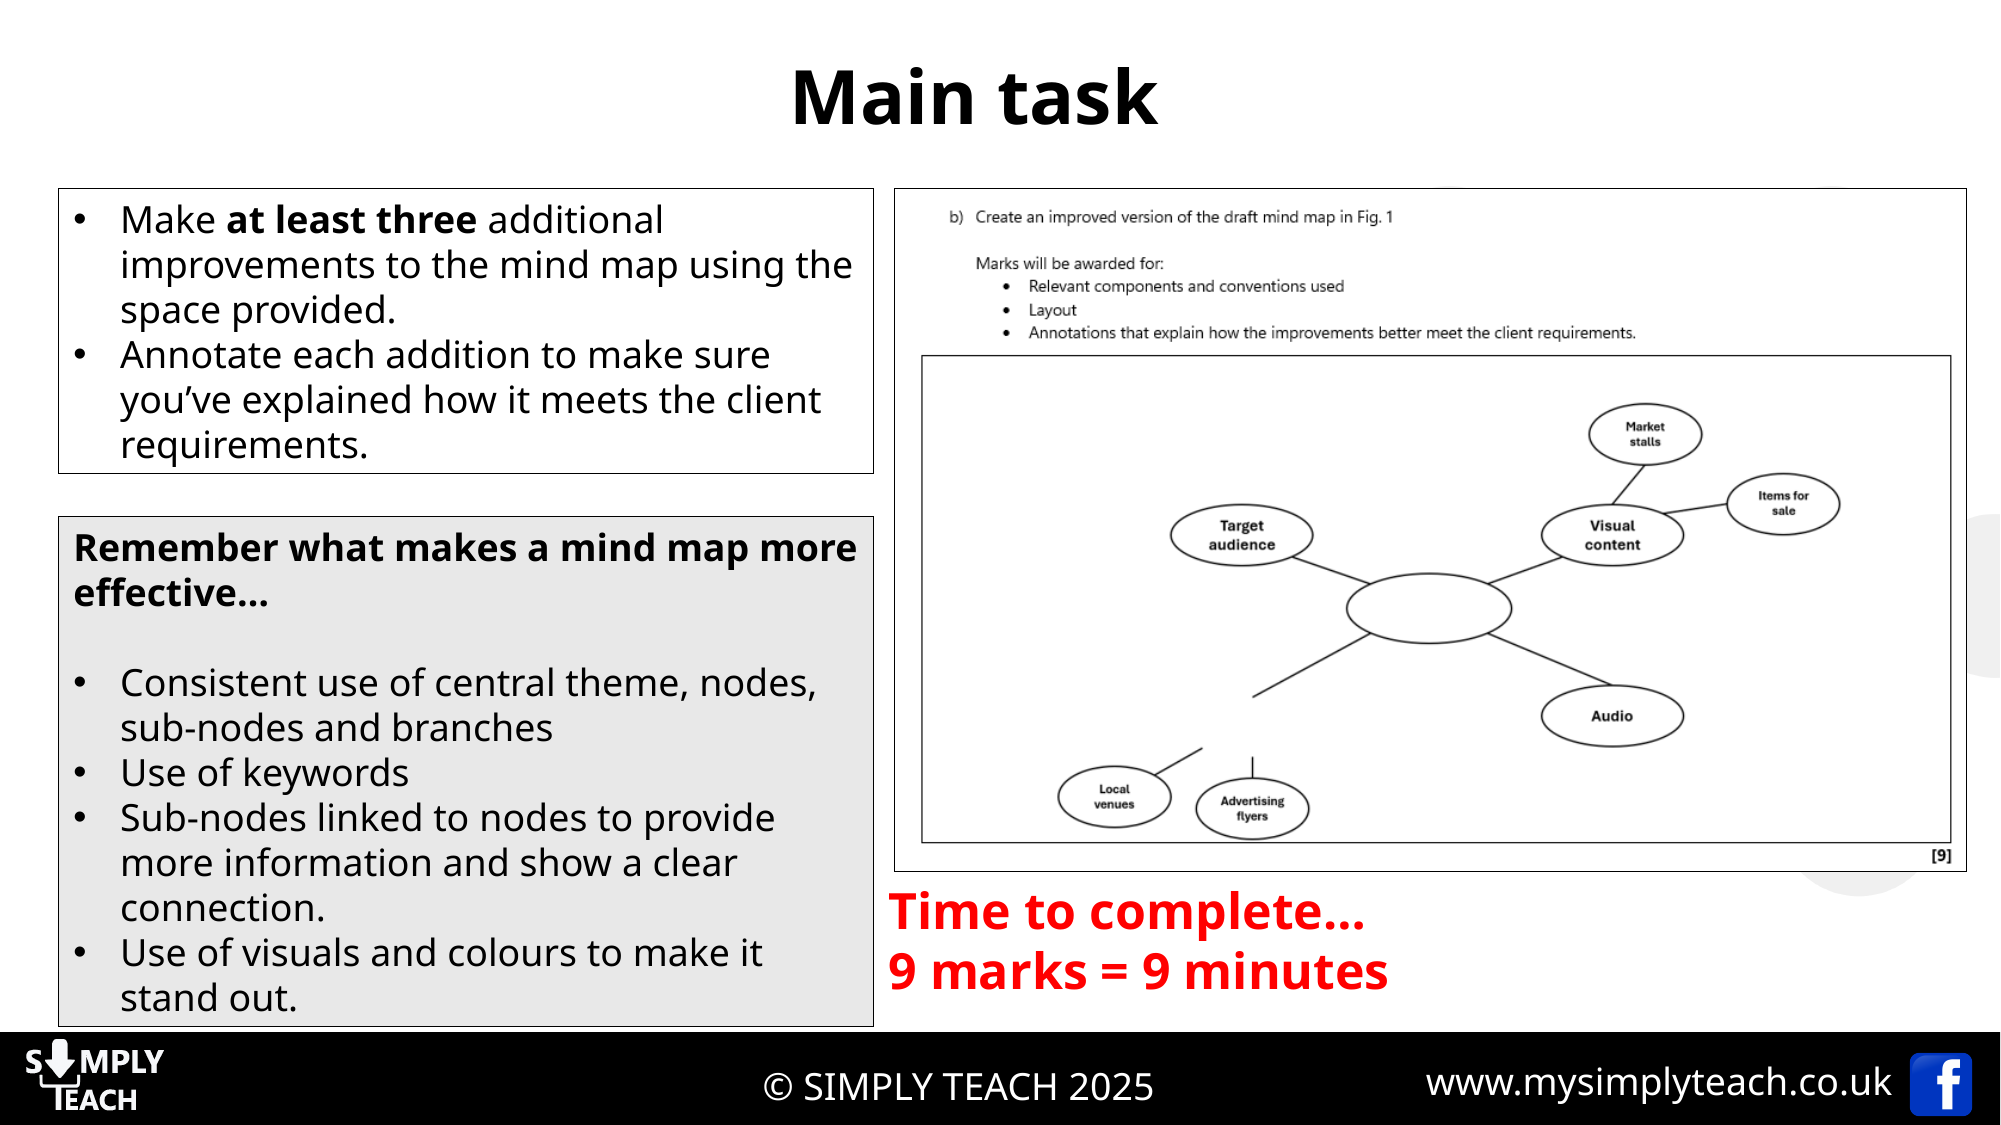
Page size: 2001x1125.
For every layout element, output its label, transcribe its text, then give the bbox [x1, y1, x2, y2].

picture [15, 1033, 182, 1122]
picture [1907, 1050, 1975, 1119]
text_box Time to complete… 9 marks = 9 minutes [873, 871, 1946, 1007]
picture [894, 188, 1968, 873]
text_box Main task [184, 42, 1765, 147]
text_box Remember what makes a mind map more effective… Consistent use of central theme, nodes, sub-nodes and branches Use of keywords Sub-nodes linked to nodes to provide more information and show a clear connection. Use of visuals and colours to make it stand out. [58, 516, 874, 1027]
text_box Make at least three additional improvements to the mind map using the space provided. Annotate each addition to make sure you’ve explained how it meets the client requirements. [58, 188, 874, 474]
